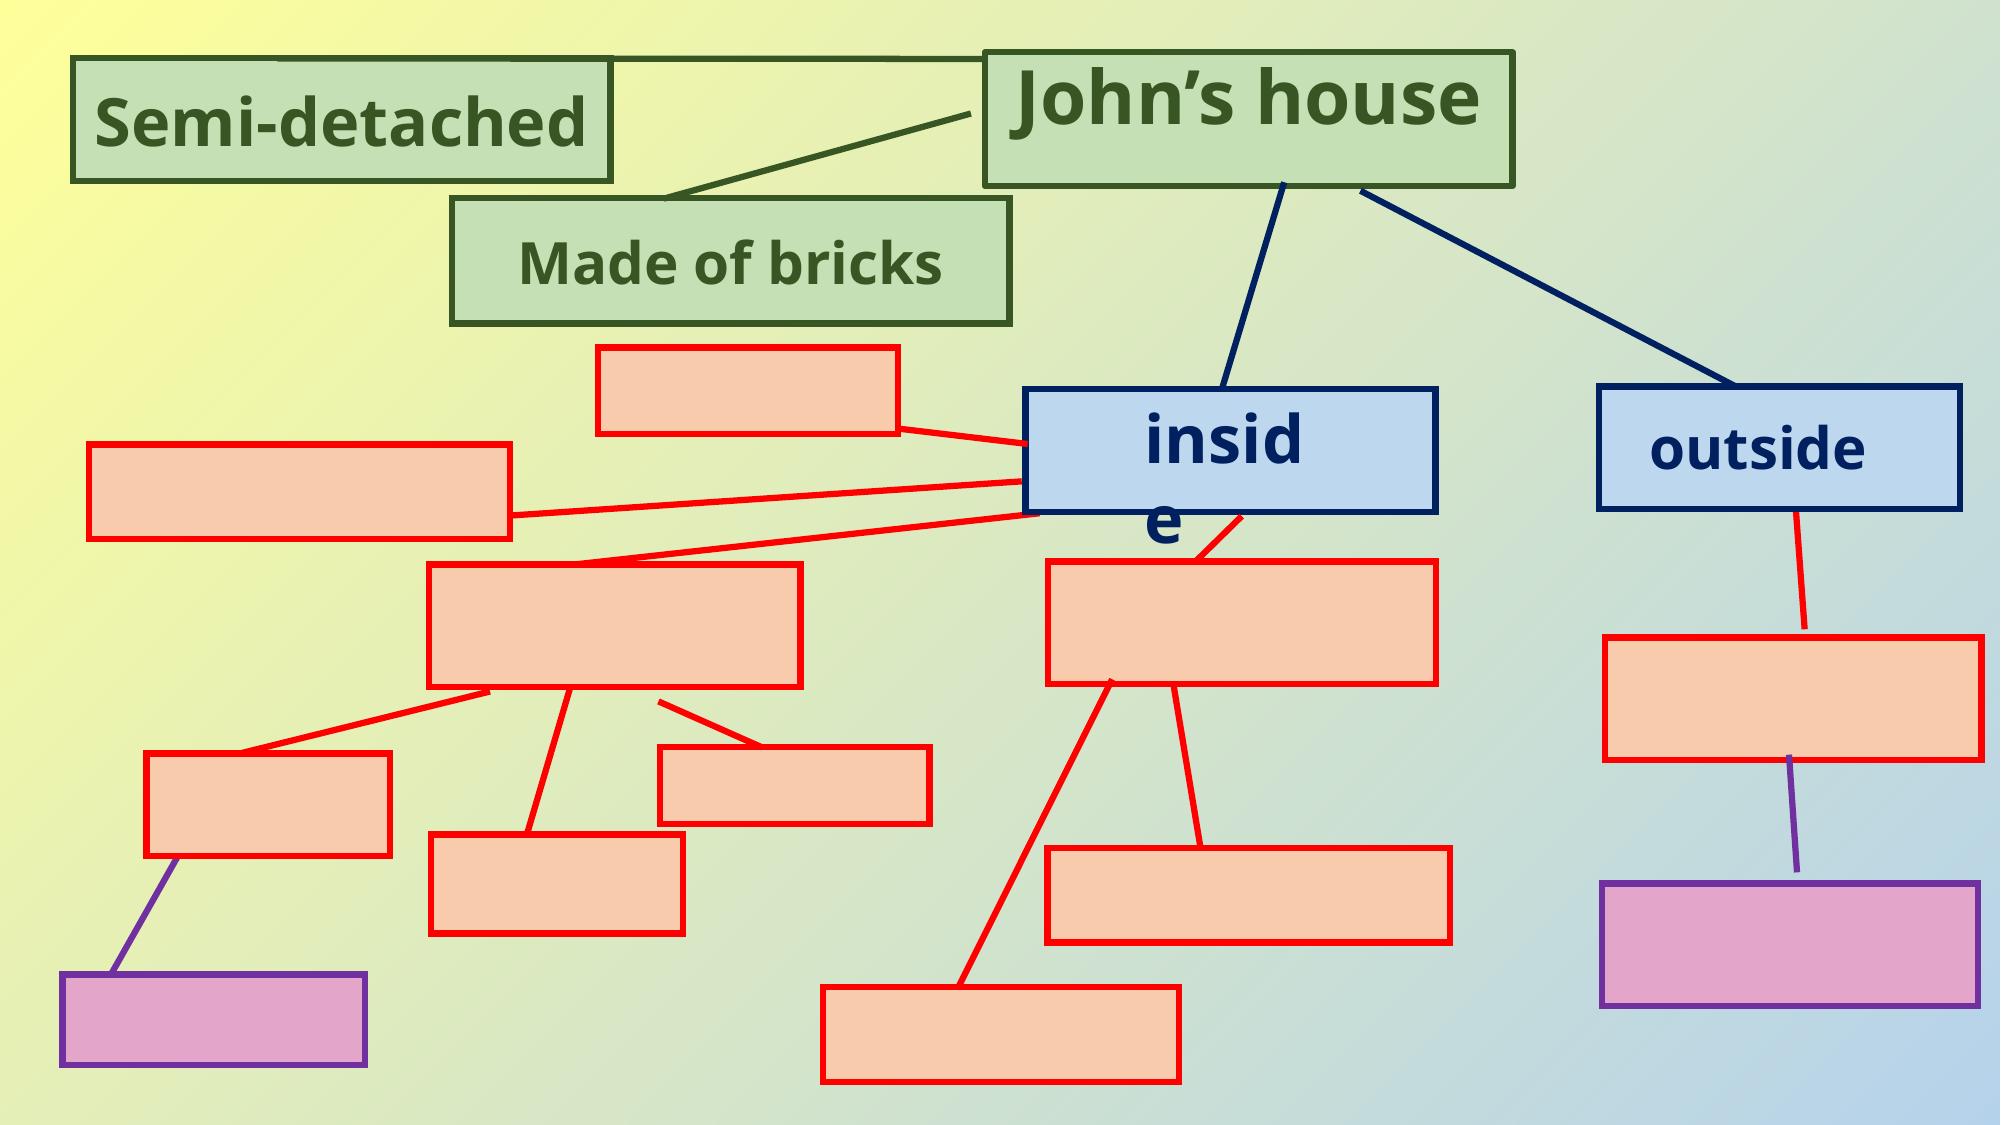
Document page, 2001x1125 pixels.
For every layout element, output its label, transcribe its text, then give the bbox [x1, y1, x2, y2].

text_box Made of bricks [451, 112, 1010, 324]
text_box inside [1129, 389, 1352, 564]
text_box outside [1634, 404, 1911, 489]
text_box [88, 443, 1022, 540]
text_box [658, 700, 931, 825]
text_box [1601, 883, 1979, 1007]
text_box [1359, 189, 1961, 510]
text_box [822, 678, 1180, 1083]
text_box [61, 857, 366, 1066]
text_box [1047, 561, 1437, 685]
subtitle John’s house [984, 52, 1513, 187]
text_box [145, 690, 491, 857]
text_box [1604, 636, 1982, 761]
text_box [597, 347, 1028, 446]
text_box [1024, 181, 1437, 513]
text_box [1787, 754, 1799, 873]
text_box [430, 685, 684, 935]
text_box [1794, 510, 1806, 630]
text_box [1047, 681, 1451, 944]
text_box Semi-detached [72, 57, 987, 182]
text_box [428, 513, 1040, 688]
